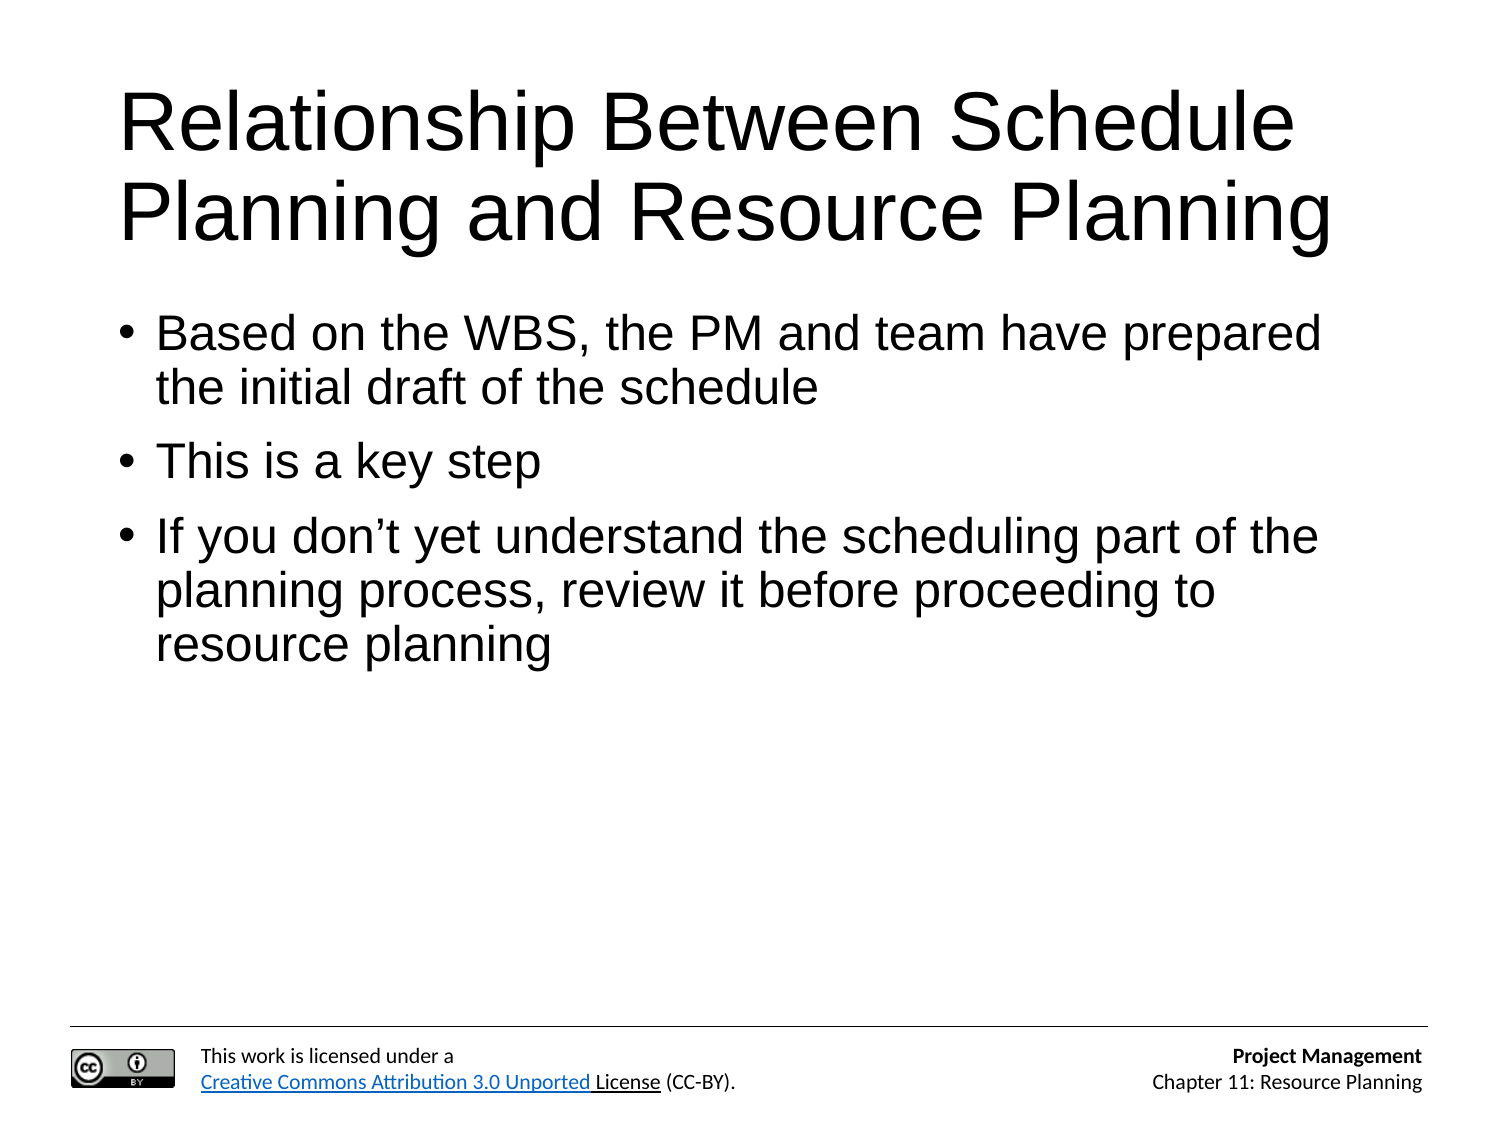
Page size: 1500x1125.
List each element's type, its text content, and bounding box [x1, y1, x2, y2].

list Based on the WBS, the PM and team have prepared the initial draft of the schedule This is a key step If you don’t yet understand the scheduling part of the planning process, review it before proceeding to resource planning [103, 299, 1397, 1014]
title Relationship Between Schedule Planning and Resource Planning [103, 59, 1397, 278]
picture [71, 1049, 175, 1088]
